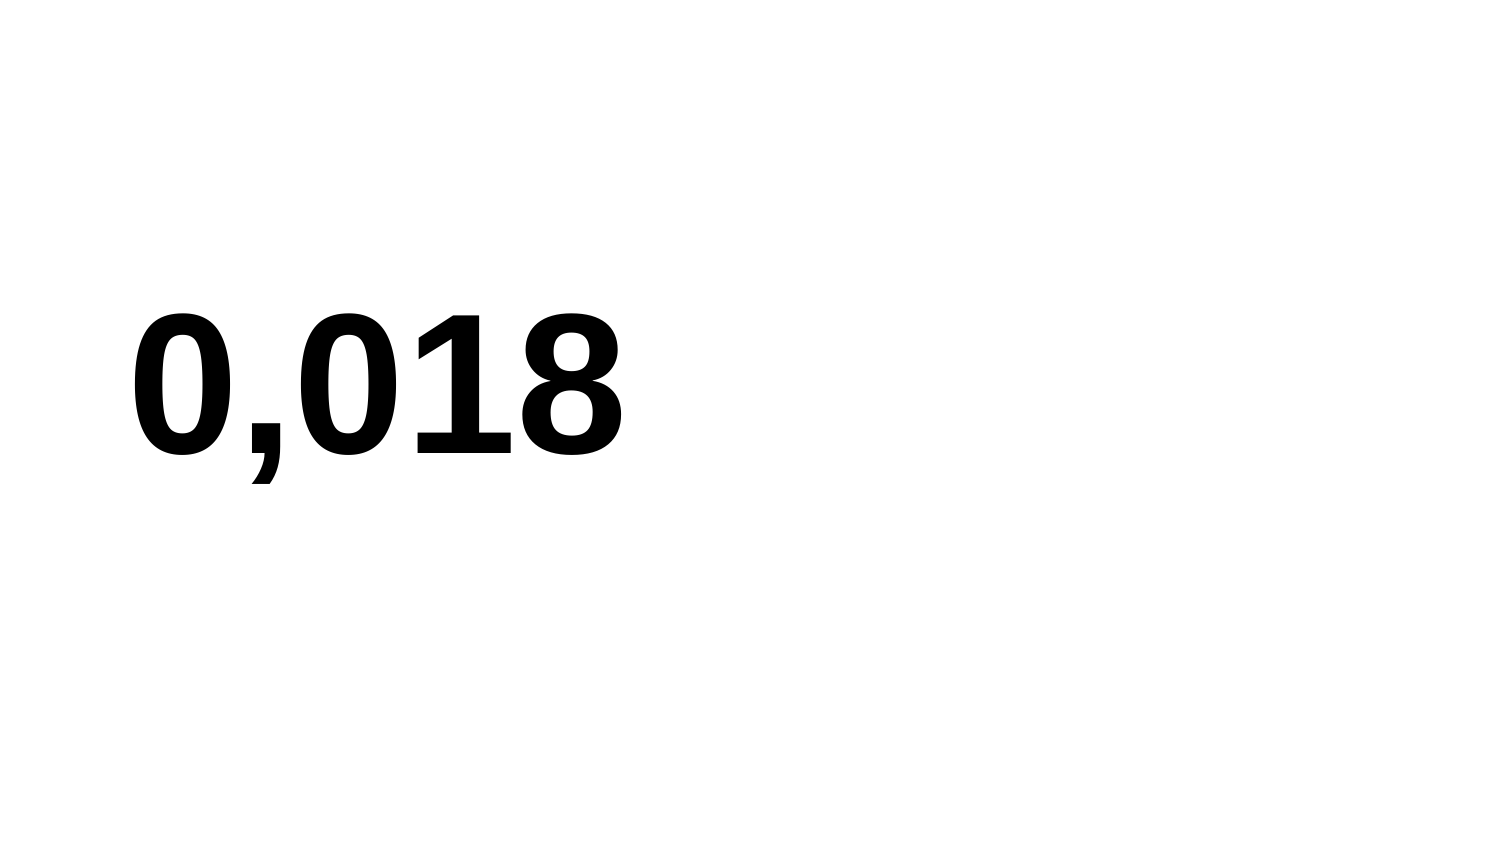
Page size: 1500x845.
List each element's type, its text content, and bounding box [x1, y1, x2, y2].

text_box 0,018 [112, 235, 1388, 509]
